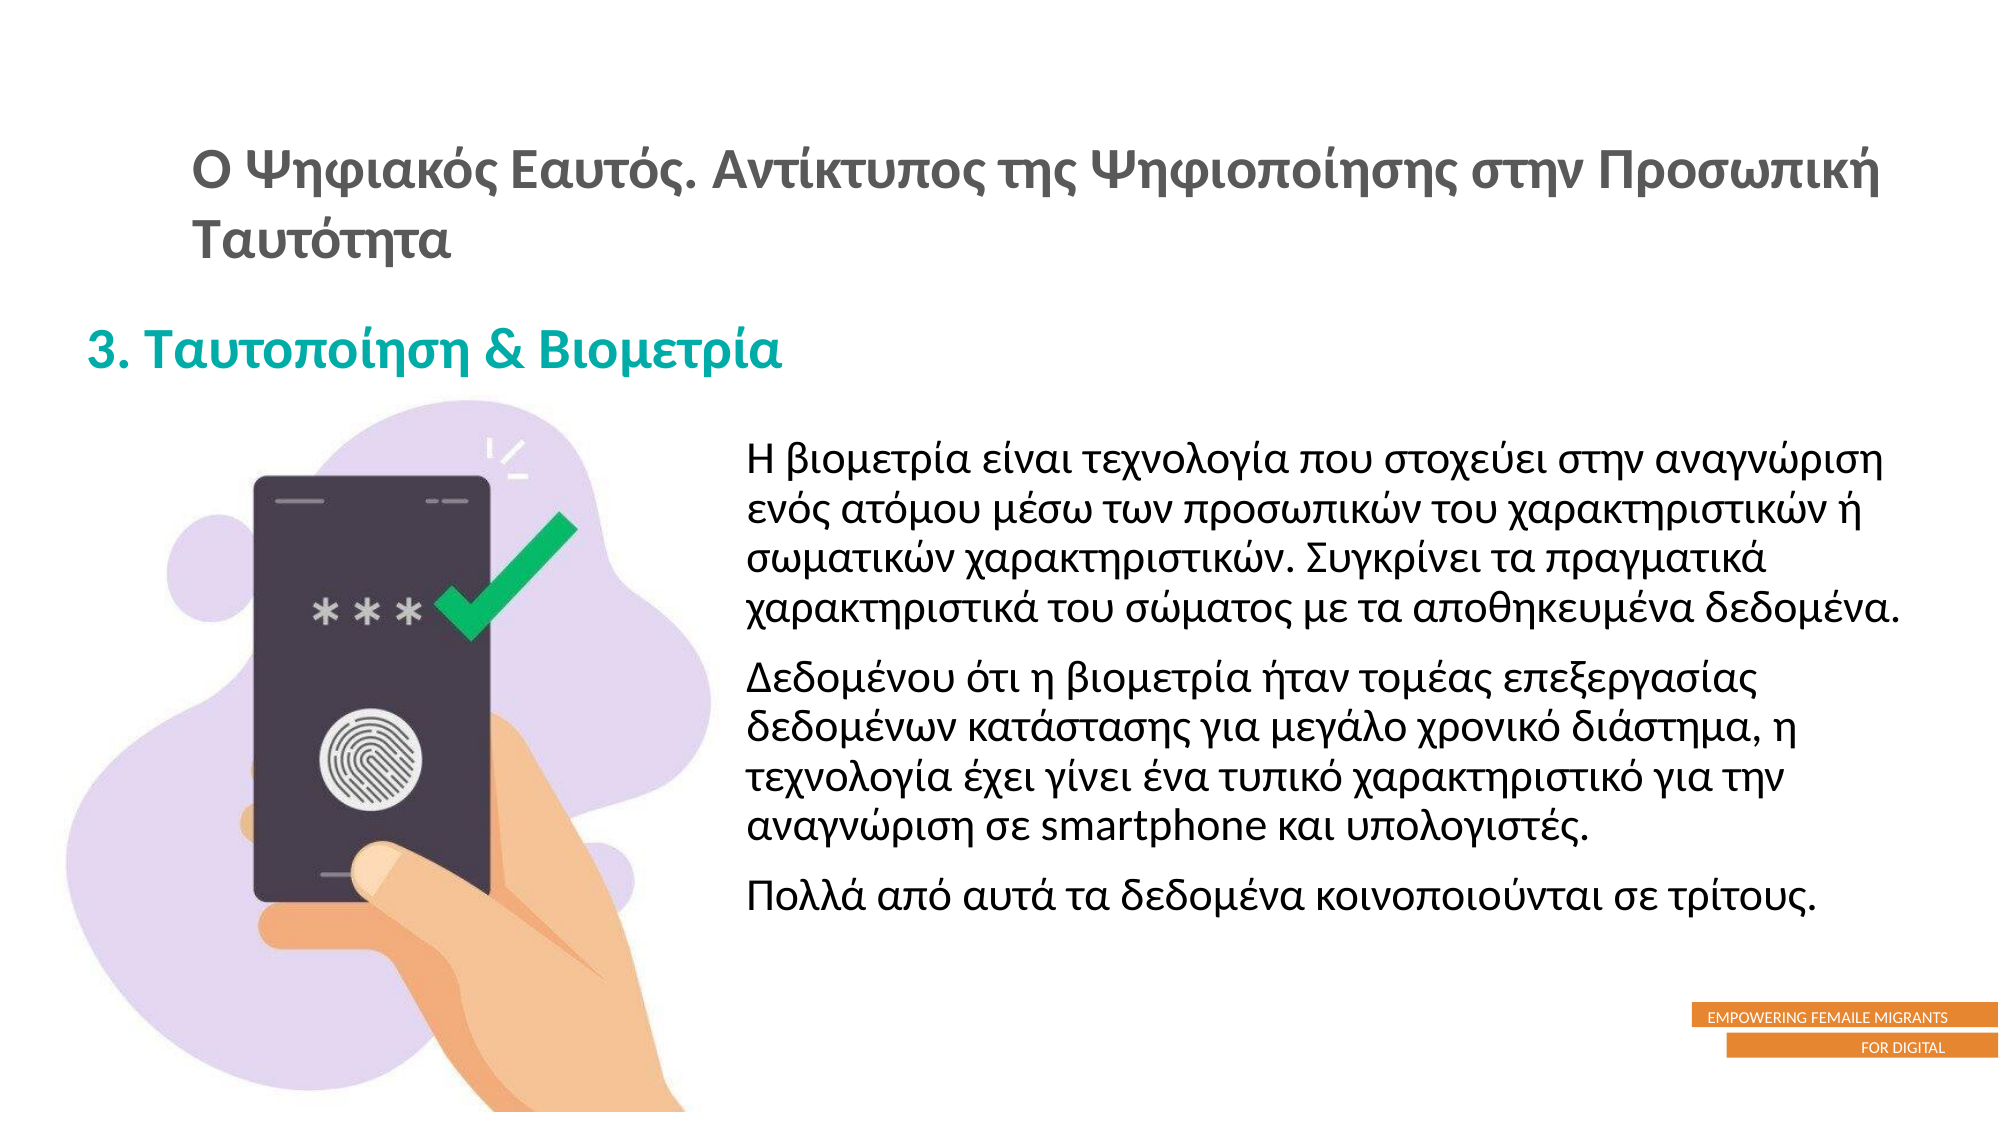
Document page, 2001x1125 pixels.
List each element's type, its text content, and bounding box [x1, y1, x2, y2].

text_box 3. Ταυτοποίηση & Βιομετρία [72, 302, 1232, 367]
text_box Ο Ψηφιακός Εαυτός. Αντίκτυπος της Ψηφιοποίησης στην Προσωπική Ταυτότητα [178, 123, 1917, 280]
text_box Η βιομετρία είναι τεχνολογία που στοχεύει στην αναγνώριση ενός ατόμου μέσω των προσωπικών του χαρακτηριστικών ή σωματικών χαρακτηριστικών. Συγκρίνει τα πραγματικά χαρακτηριστικά του σώματος με τα αποθηκευμένα δεδομένα. Δεδομένου ότι η βιομετρία ήταν τομέας επεξεργασίας δεδομένων κατάστασης για μεγάλο χρονικό διάστημα, η τεχνολογία έχει γίνει ένα τυπικό χαρακτηριστικό για την αναγνώριση σε smartphone και υπολογιστές. Πολλά από αυτά τα δεδομένα κοινοποιούνται σε τρίτους. [731, 351, 1937, 1077]
picture [17, 367, 732, 1112]
